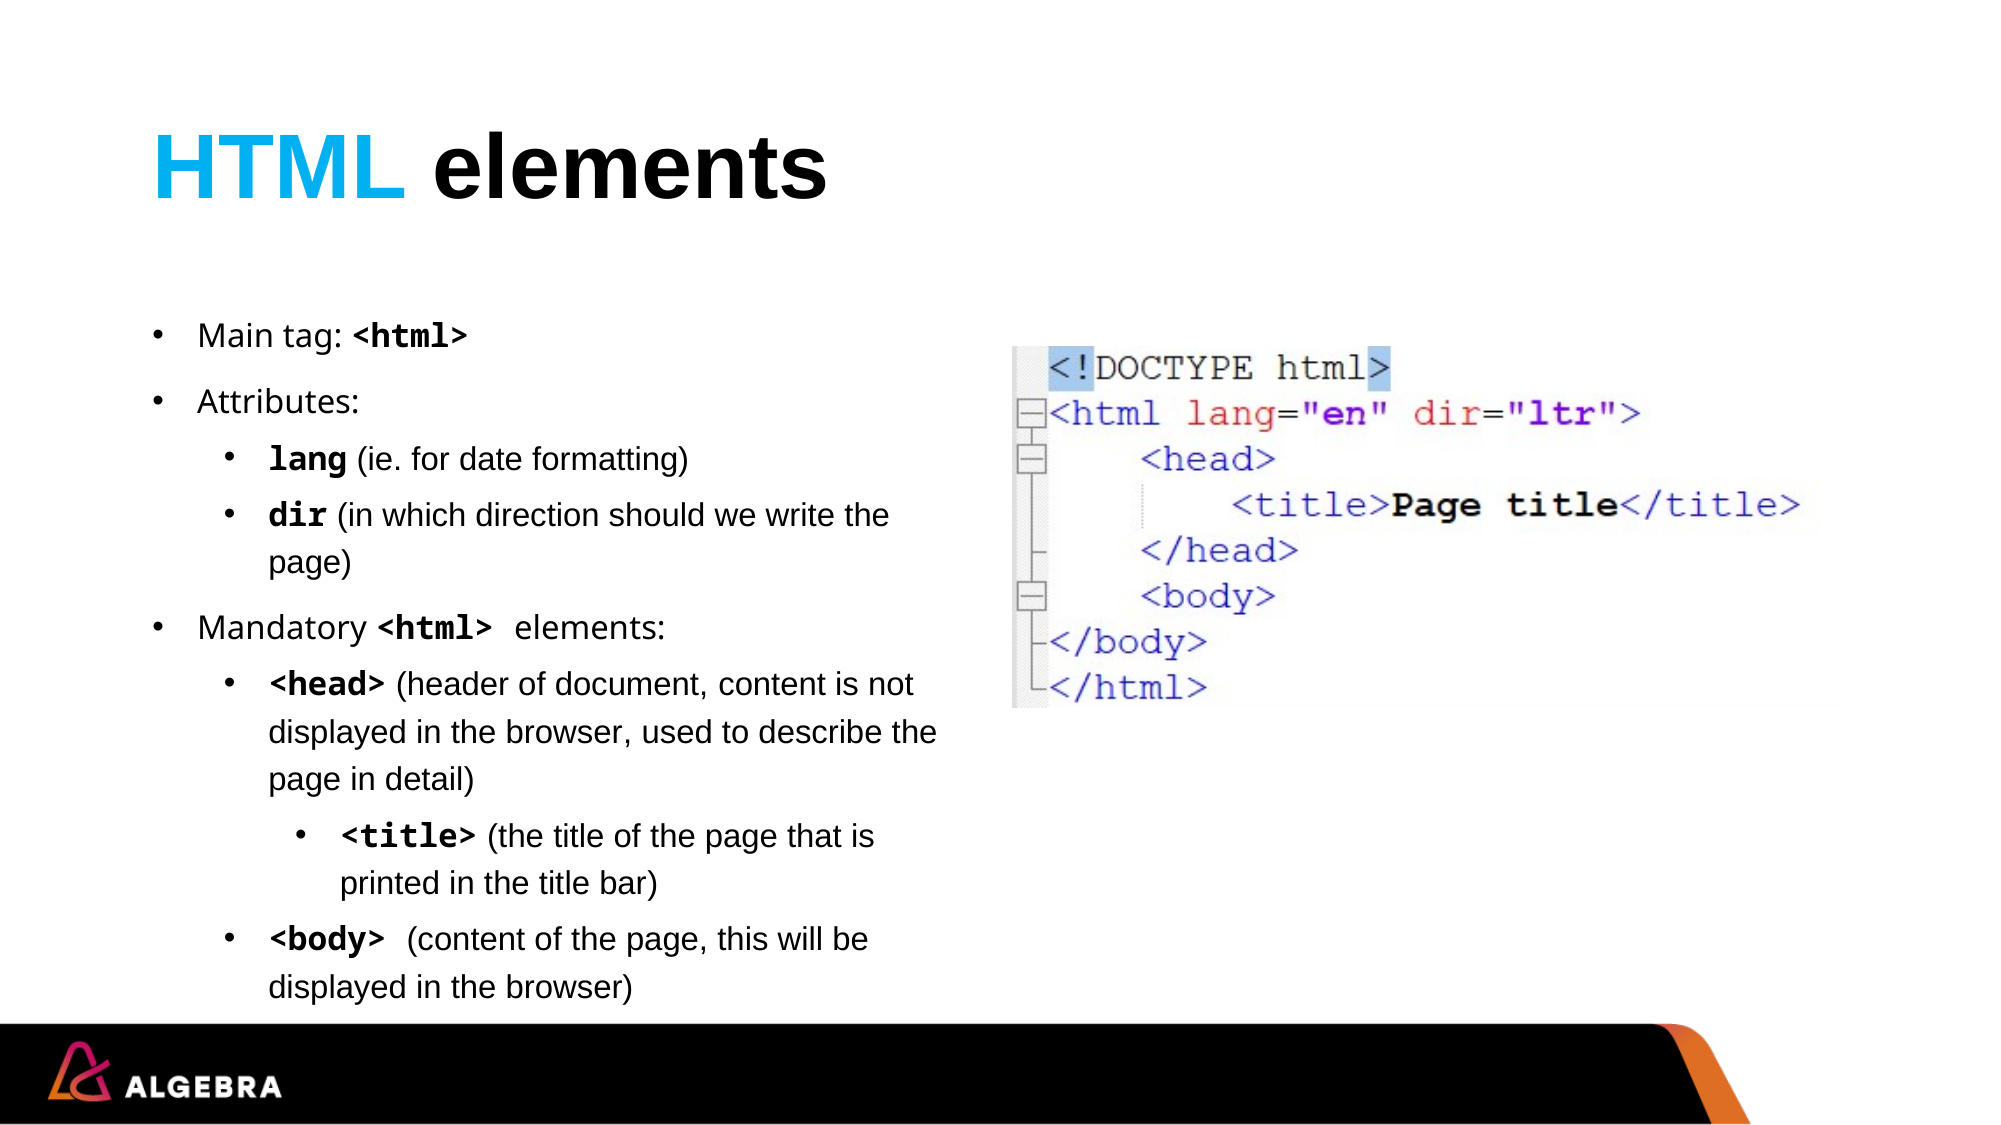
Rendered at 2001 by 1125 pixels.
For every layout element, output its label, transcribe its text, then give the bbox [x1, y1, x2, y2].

title HTML elements [137, 59, 1863, 278]
picture [0, 1023, 1958, 1125]
picture [1012, 346, 1842, 708]
list Main tag: <html> Attributes: lang (ie. for date formatting) dir (in which direction should we write the page) Mandatory <html> elements: <head> (header of document, content is not displayed in the browser, used to describe the page in detail) <title> (the title of the page that is printed in the title bar) <body> (content of the page, this will be displayed in the browser) [137, 299, 988, 1014]
